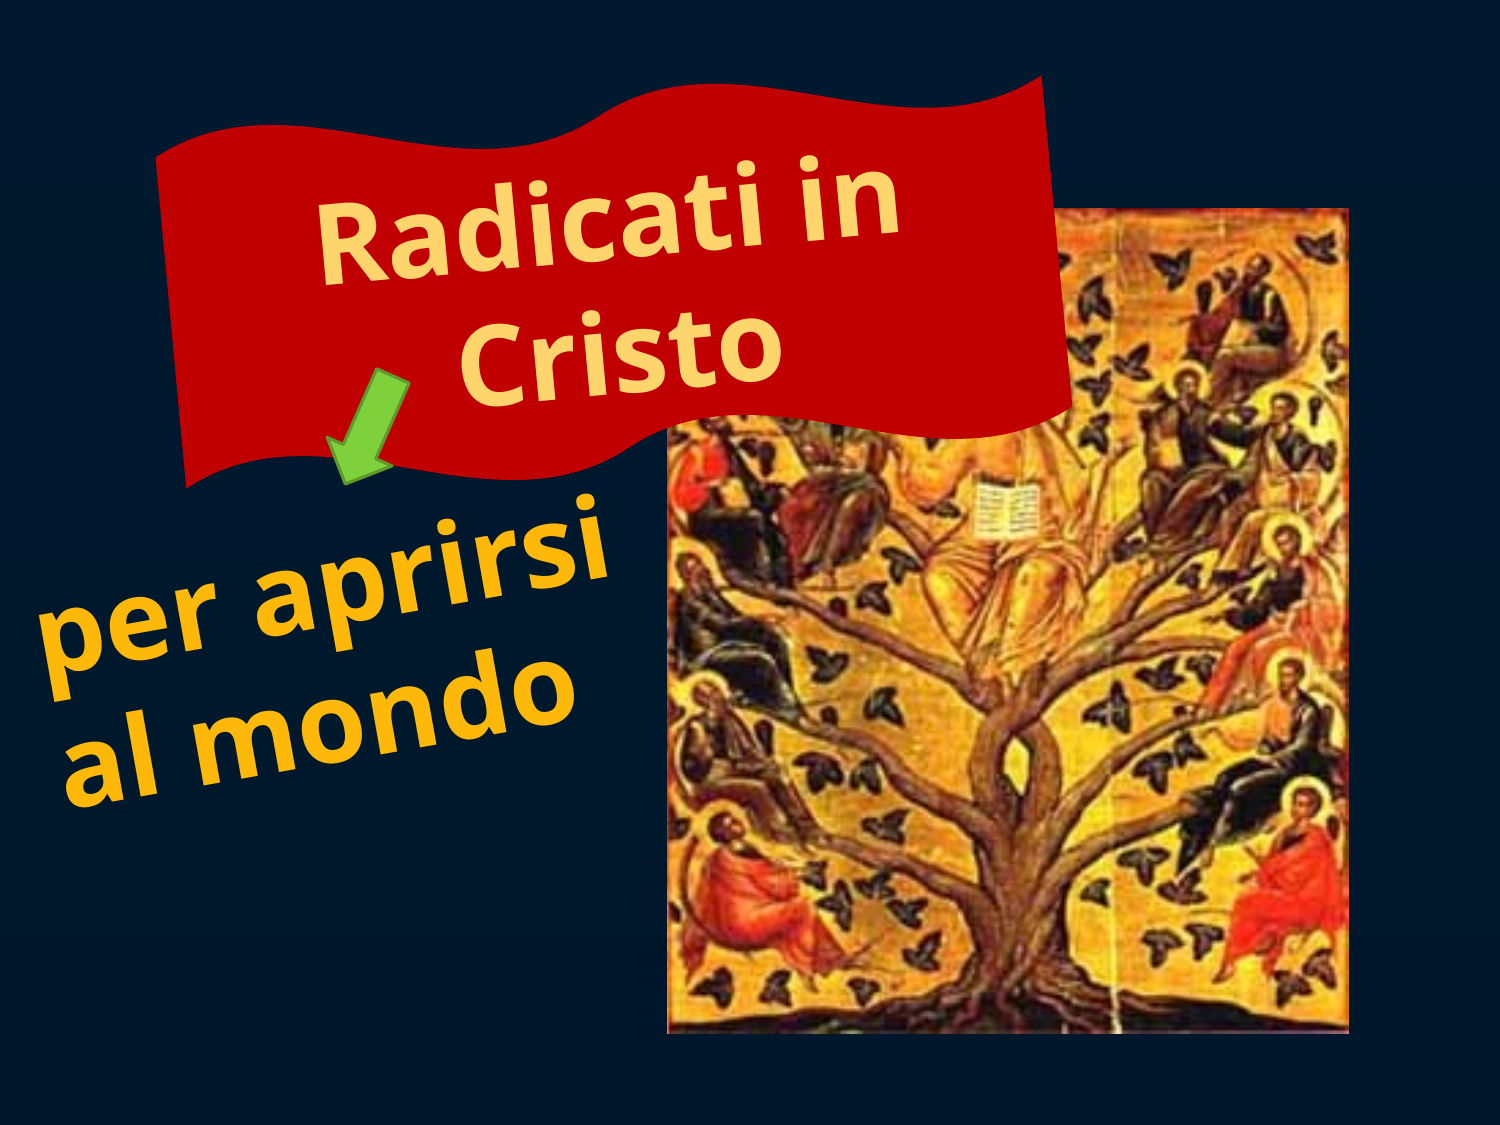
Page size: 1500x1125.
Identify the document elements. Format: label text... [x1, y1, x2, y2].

picture [666, 207, 1349, 1034]
text_box per aprirsi al mondo [5, 448, 658, 843]
text_box [325, 367, 411, 486]
text_box Radicati in Cristo [155, 75, 1054, 489]
